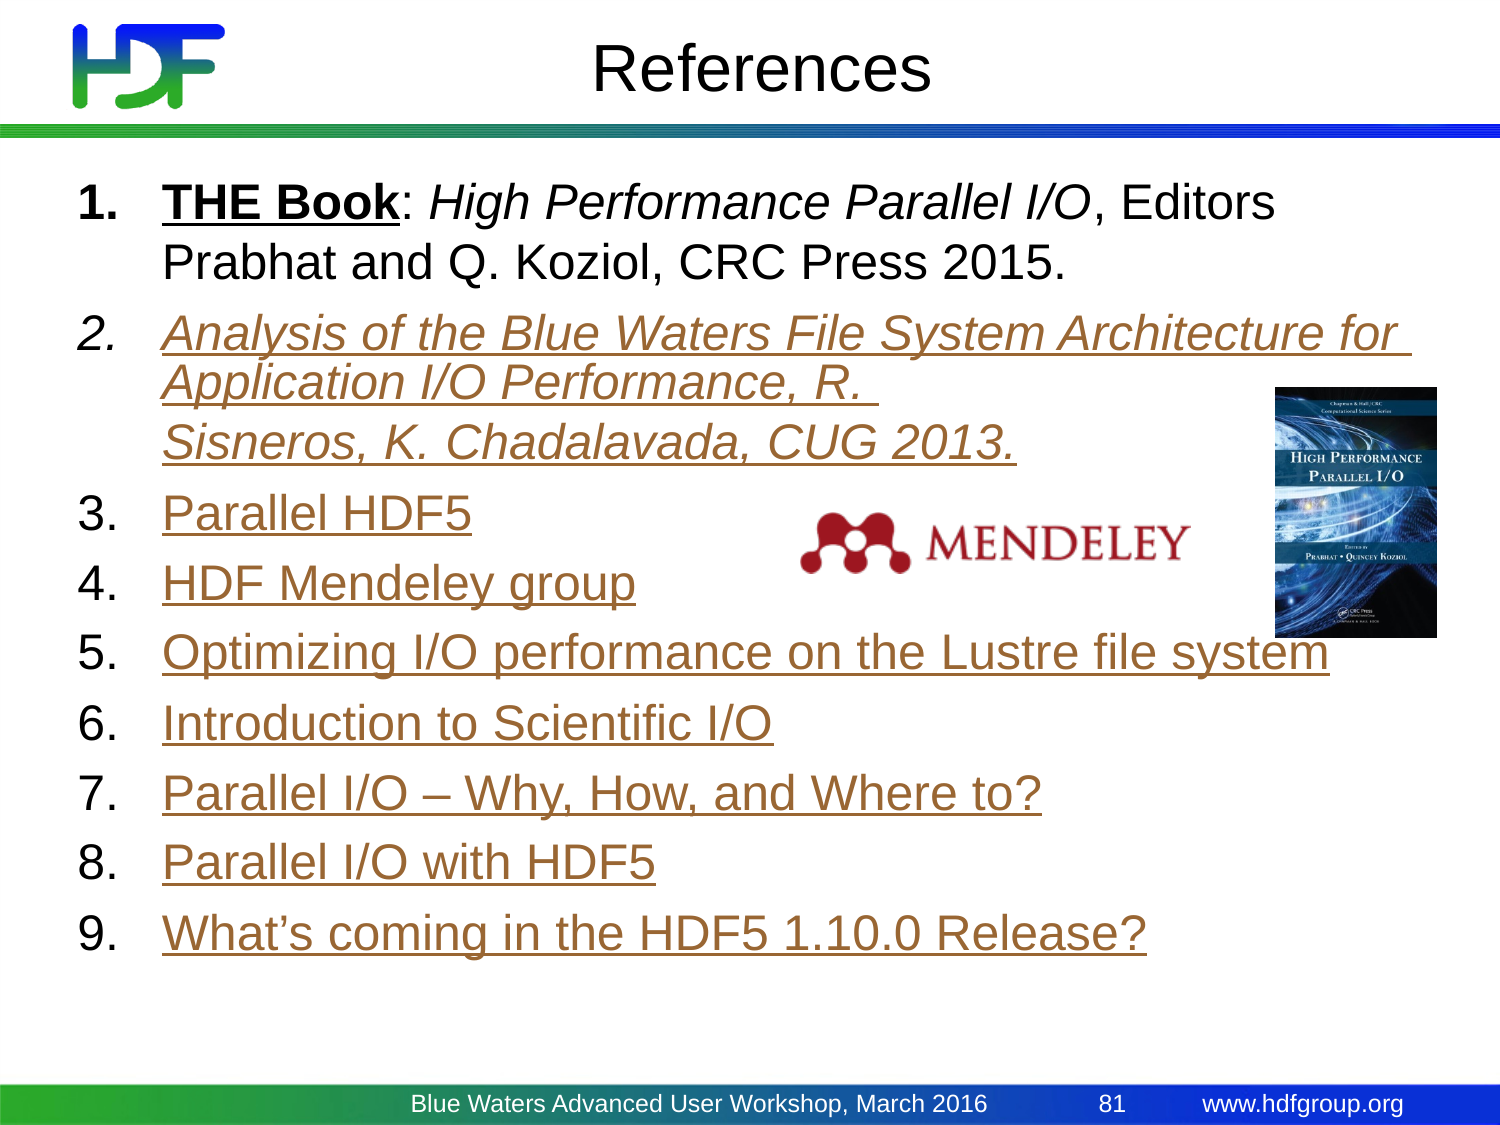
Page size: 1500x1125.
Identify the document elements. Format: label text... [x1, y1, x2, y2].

footer Blue Waters Advanced User Workshop, March 2016 [374, 1087, 1026, 1125]
title References [187, 24, 1338, 113]
list THE Book: High Performance Parallel I/O, Editors Prabhat and Q. Koziol, CRC Press 2015. Analysis of the Blue Waters File System Architecture for Application I/O Performance, R. Sisneros, K. Chadalavada, CUG 2013. Parallel HDF5 HDF Mendeley group Optimizing I/O performance on the Lustre file system Introduction to Scientific I/O Parallel I/O – Why, How, and Where to? Parallel I/O with HDF5 What’s coming in the HDF5 1.10.0 Release? [62, 162, 1450, 1063]
picture [0, 0, 1500, 1125]
slide_number 81 [1049, 1087, 1176, 1125]
